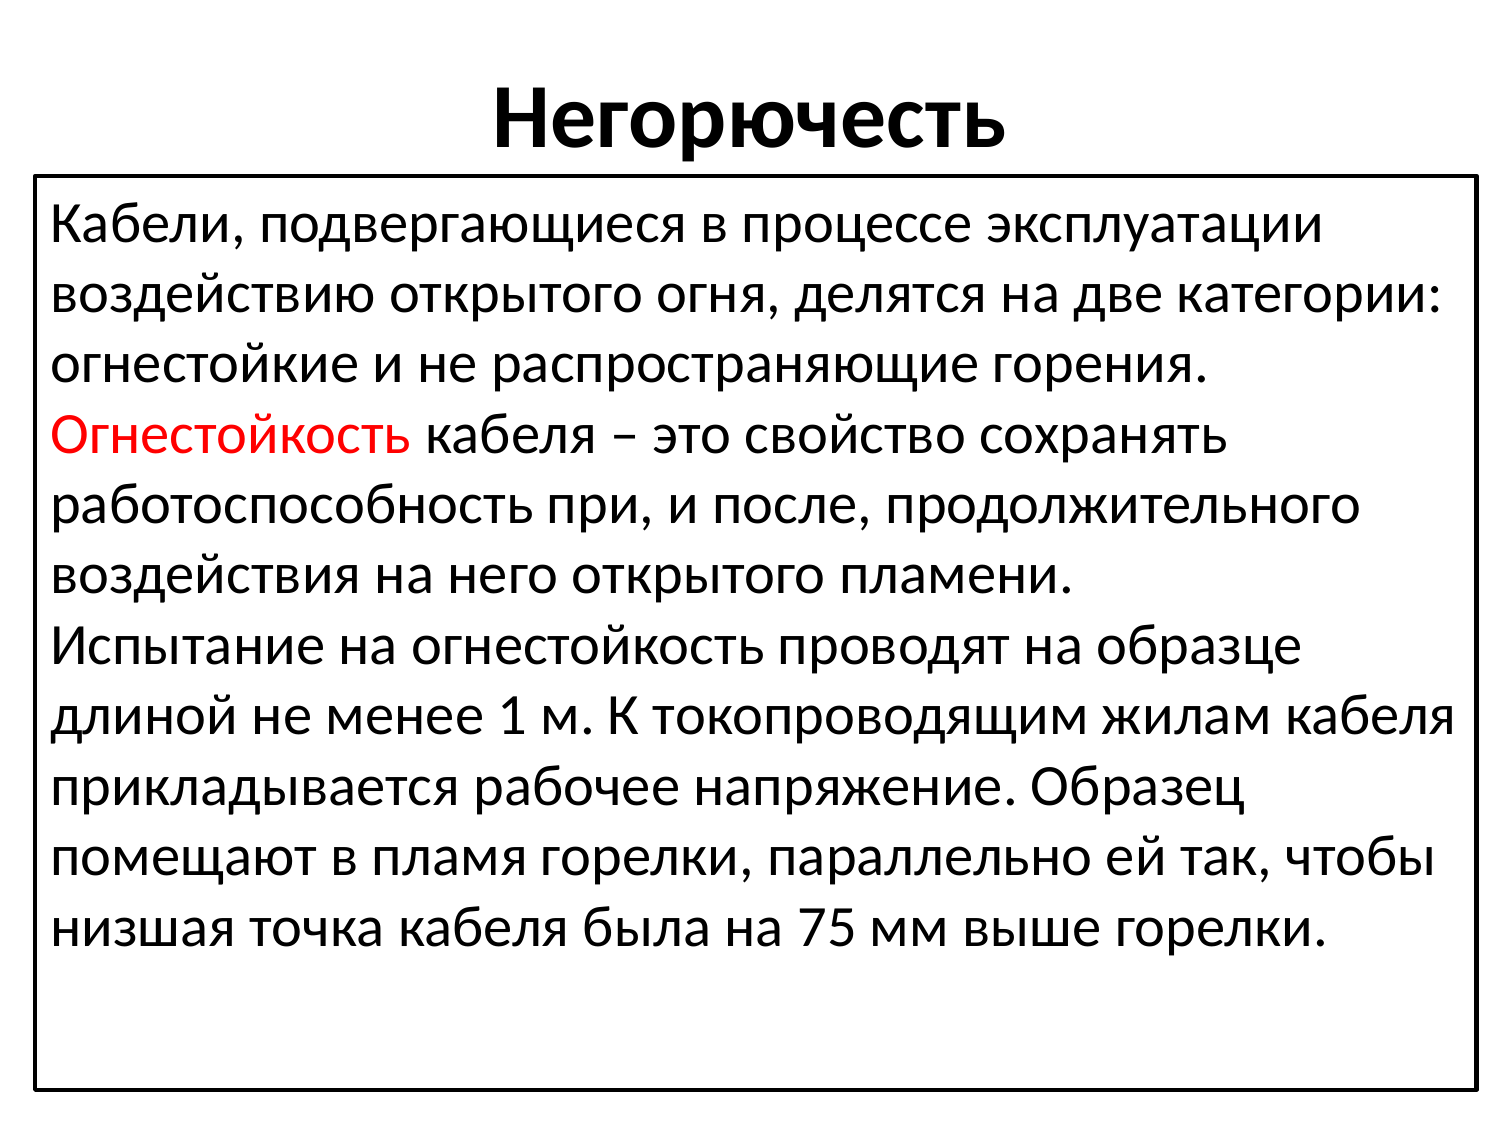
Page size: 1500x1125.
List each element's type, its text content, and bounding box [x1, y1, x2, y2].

title Негорючесть [75, 45, 1425, 174]
list Кабели, подвергающиеся в процессе эксплуатации воздействию открытого огня, делятся на две категории: огнестойкие и не распространяющие горения. Огнестойкость кабеля – это свойство сохранять работоспособность при, и после, продолжительного воздействия на него открытого пламени. Испытание на огнестойкость проводят на образце длиной не менее 1 м. К токопроводящим жилам кабеля прикладывается рабочее напряжение. Образец помещают в пламя горелки, параллельно ей так, чтобы низшая точка кабеля была на 75 мм выше горелки. [33, 174, 1479, 1092]
